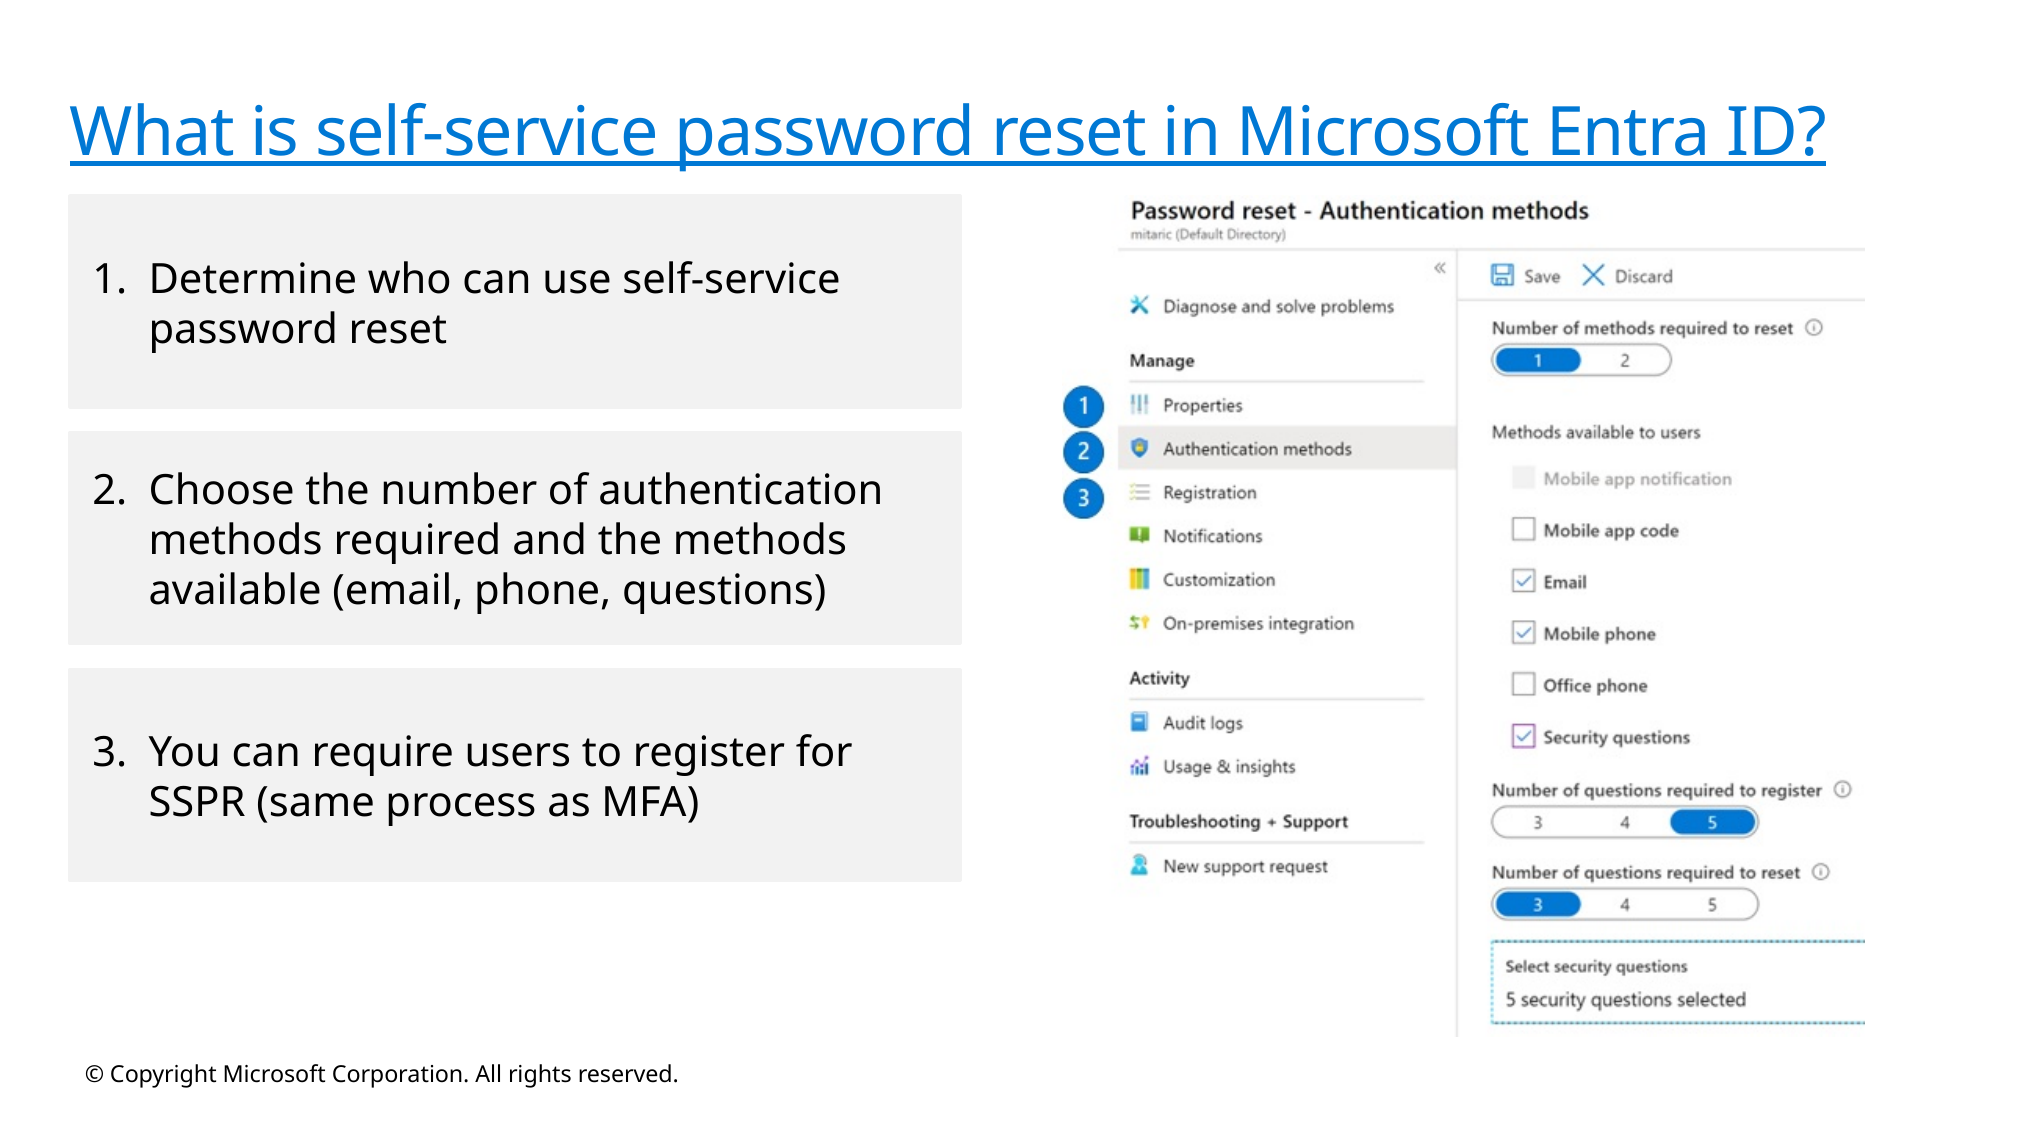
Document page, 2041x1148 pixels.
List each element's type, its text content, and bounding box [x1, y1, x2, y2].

text_box You can require users to register for SSPR (same process as MFA) [70, 669, 961, 881]
text_box Determine who can use self-service password reset [70, 195, 961, 408]
title What is self-service password reset in Microsoft Entra ID? [70, 73, 1968, 188]
picture [1062, 195, 1865, 1037]
text_box Choose the number of authentication methods required and the methods available (email, phone, questions) [70, 432, 961, 644]
